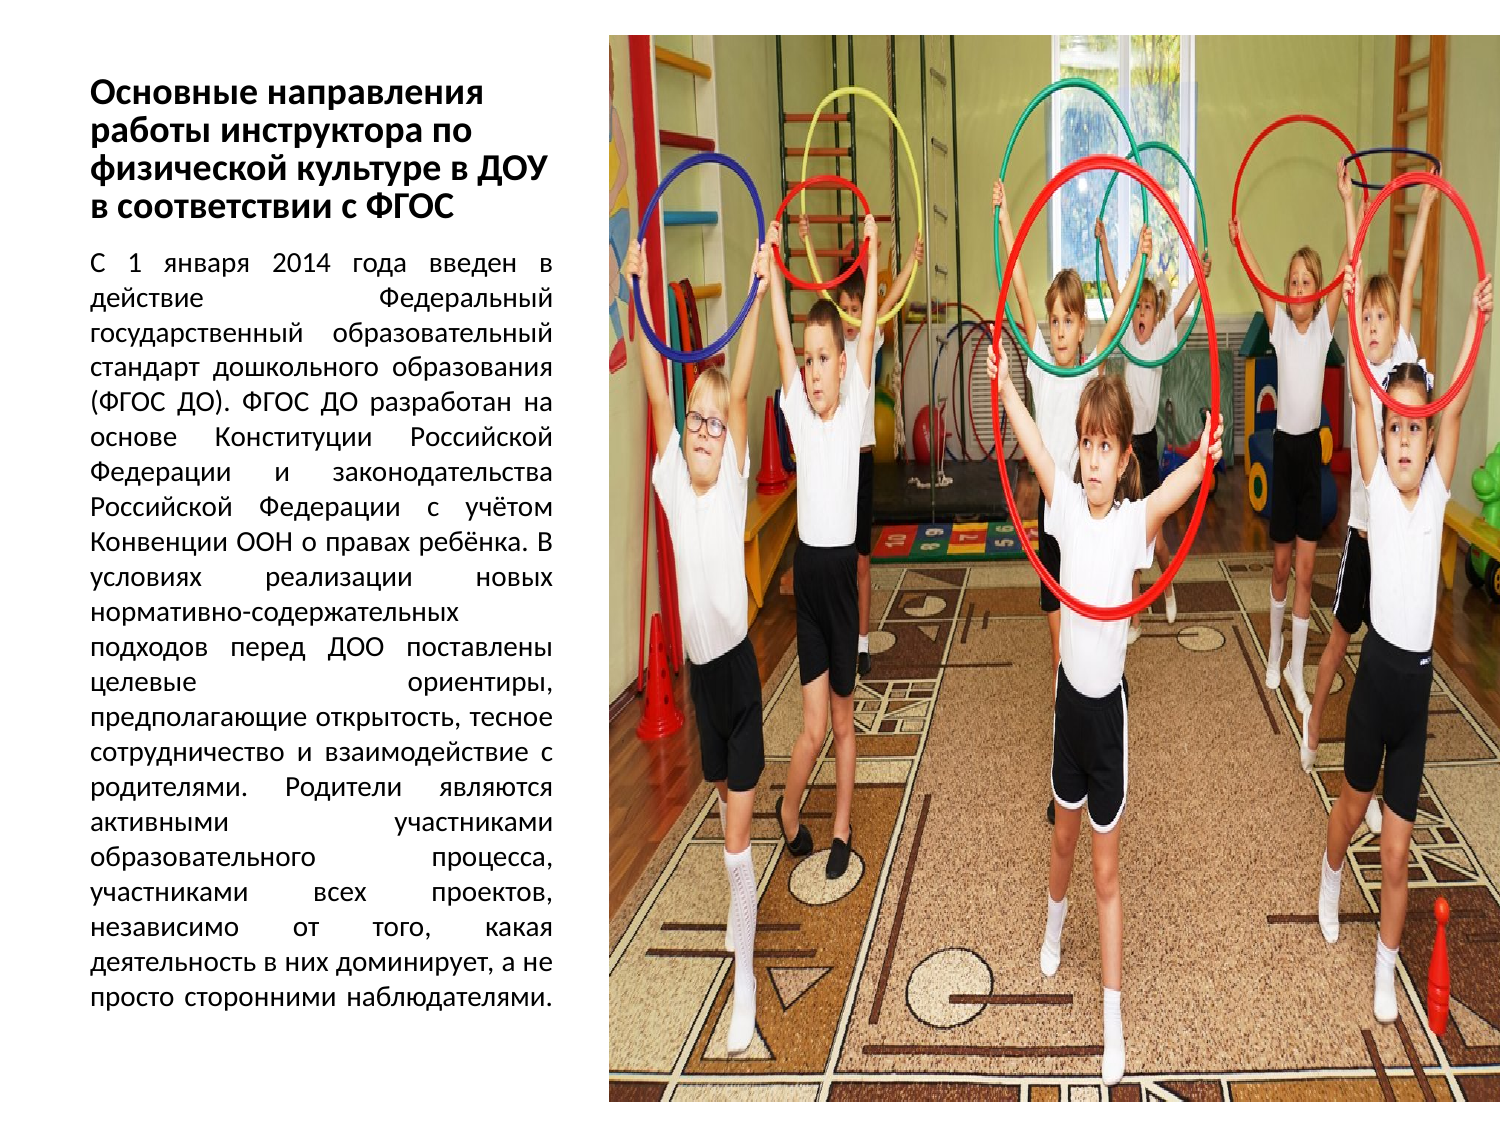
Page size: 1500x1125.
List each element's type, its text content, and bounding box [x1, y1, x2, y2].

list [609, 34, 1500, 1102]
list С 1 января 2014 года введен в действие Федеральный государственный образовательный стандарт дошкольного образования (ФГОС ДО). ФГОС ДО разработан на основе Конституции Российской Федерации и законодательства Российской Федерации с учётом Конвенции ООН о правах ребёнка. В условиях реализации новых нормативно-содержательных подходов перед ДОО поставлены целевые ориентиры, предполагающие открытость, тесное сотрудничество и взаимодействие с родителями. Родители являются активными участниками образовательного процесса, участниками всех проектов, независимо от того, какая деятельность в них доминирует, а не просто сторонними наблюдателями. [75, 235, 569, 1005]
title Основные направления работы инструктора по физической культуре в ДОУ в соответствии с ФГОС [75, 44, 569, 235]
